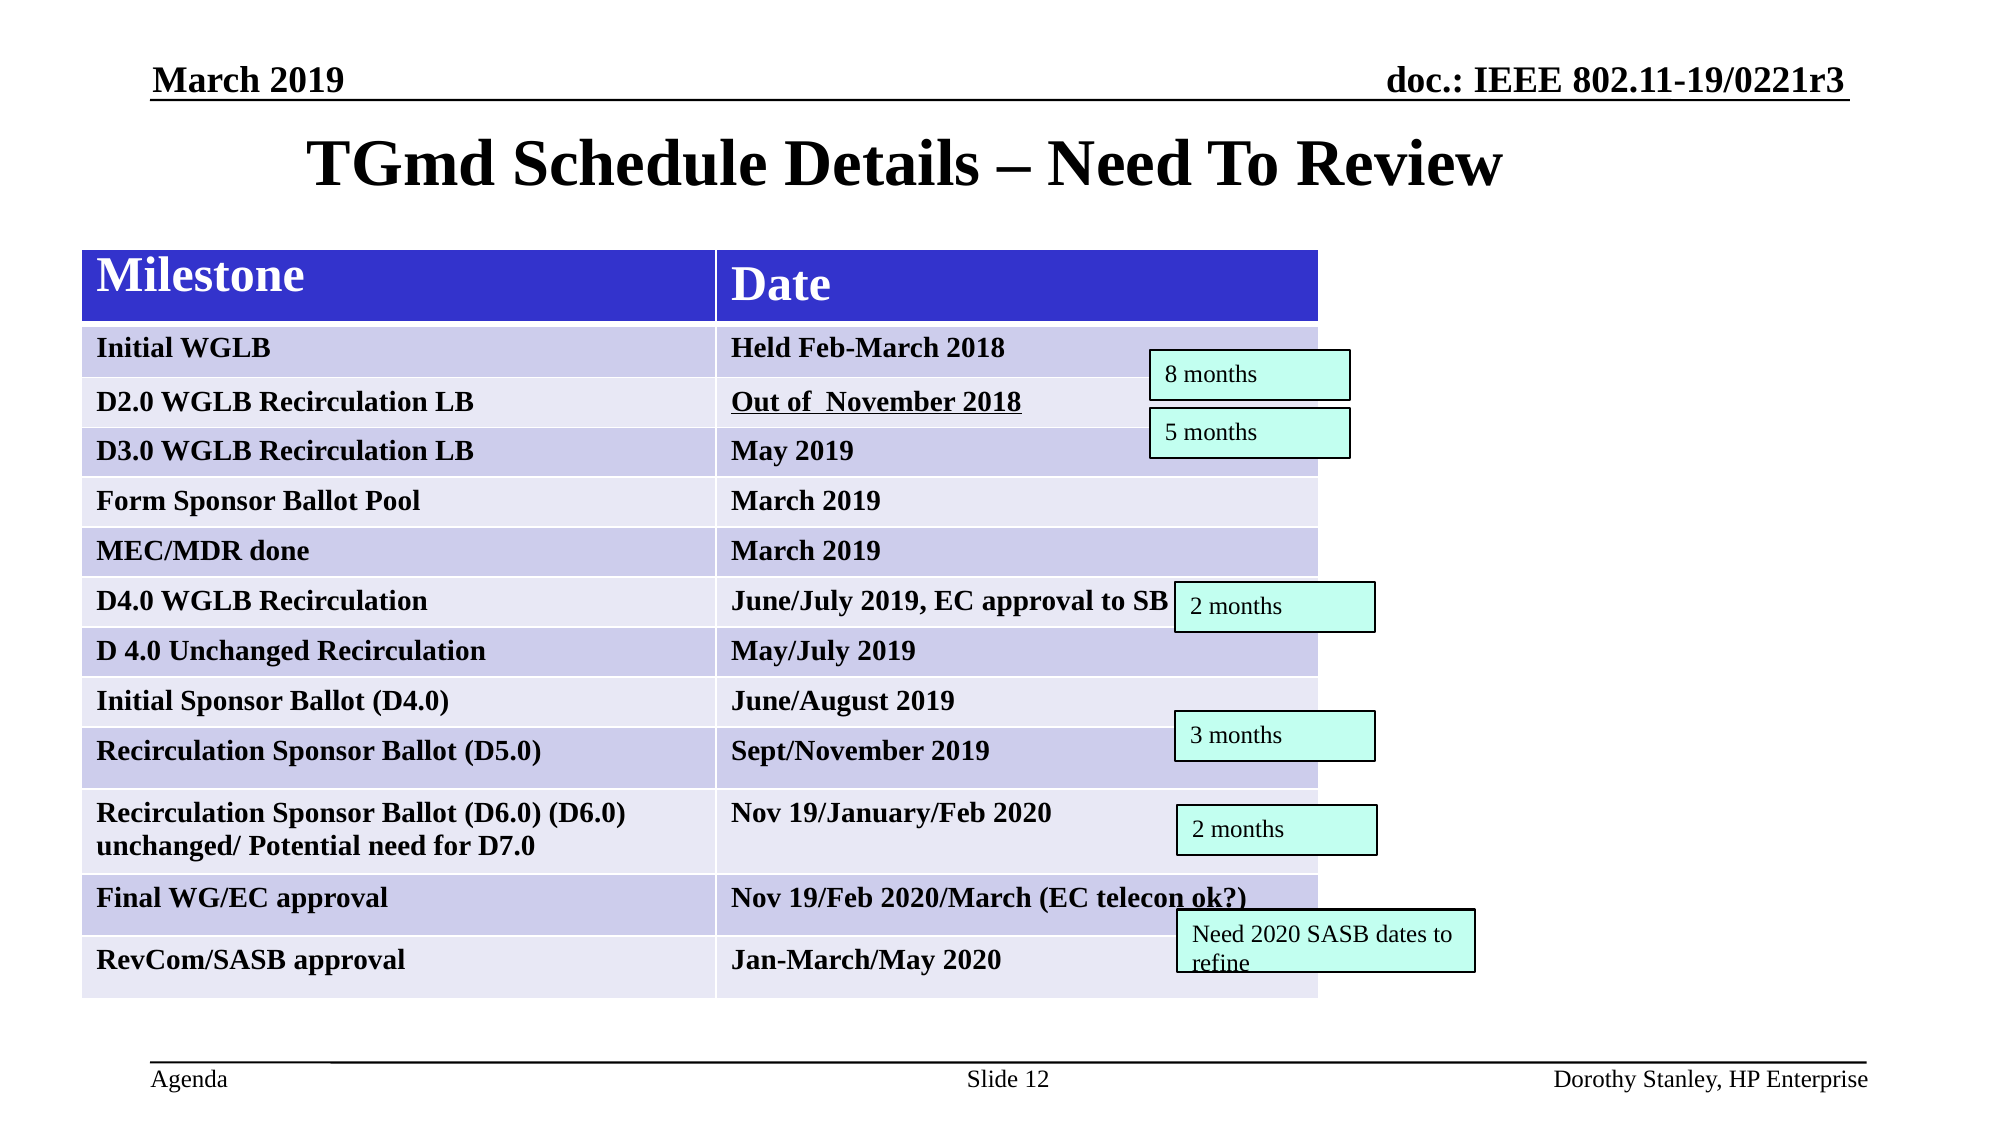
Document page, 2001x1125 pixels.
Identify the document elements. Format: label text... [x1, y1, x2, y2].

table_cell March 2019 [717, 478, 1318, 526]
table_cell Recirculation Sponsor Ballot (D5.0) [82, 728, 715, 788]
table_cell Sept/November 2019 [717, 728, 1318, 788]
table_cell D4.0 WGLB Recirculation [82, 578, 715, 626]
text_box 3 months [1174, 710, 1375, 761]
table_cell May 2019 [717, 428, 1318, 476]
table_cell Nov 19/Feb 2020/March (EC telecon ok?) [717, 875, 1318, 935]
table_cell MEC/MDR done [82, 528, 715, 576]
table_cell Out of November 2018 [717, 378, 1318, 427]
text_box 2 months [1177, 805, 1377, 856]
table_cell Jan-March/May 2020 [717, 937, 1318, 998]
table_cell June/July 2019, EC approval to SB [717, 578, 1318, 626]
table_cell Initial WGLB [82, 327, 715, 377]
text_box 5 months [1149, 408, 1350, 459]
footer Dorothy Stanley, HP Enterprise [1549, 1062, 1869, 1093]
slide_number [152, 54, 567, 100]
text_box Need 2020 SASB dates to refine [1177, 909, 1475, 972]
table_cell Nov 19/January/Feb 2020 [717, 790, 1318, 873]
table_cell Recirculation Sponsor Ballot (D6.0) (D6.0) unchanged/ Potential need for D7.0 [82, 790, 715, 873]
table_cell Form Sponsor Ballot Pool [82, 478, 715, 526]
table_cell March 2019 [717, 528, 1318, 576]
table_header Milestone [82, 250, 715, 321]
table_header Date [717, 250, 1318, 321]
text_box 2 months [1174, 582, 1375, 633]
table_cell D 4.0 Unchanged Recirculation [82, 628, 715, 676]
title TGmd Schedule Details – Need To Review [187, 71, 1625, 247]
table_cell Initial Sponsor Ballot (D4.0) [82, 678, 715, 726]
table_cell Final WG/EC approval [82, 875, 715, 935]
table_cell May/July 2019 [717, 628, 1318, 676]
table_cell D3.0 WGLB Recirculation LB [82, 428, 715, 476]
text_box 8 months [1149, 350, 1350, 400]
table_cell June/August 2019 [717, 678, 1318, 726]
slide_number Slide 12 [966, 1062, 1051, 1093]
table_cell D2.0 WGLB Recirculation LB [82, 378, 715, 427]
table_cell Held Feb-March 2018 [717, 327, 1318, 377]
table_cell RevCom/SASB approval [82, 937, 715, 998]
